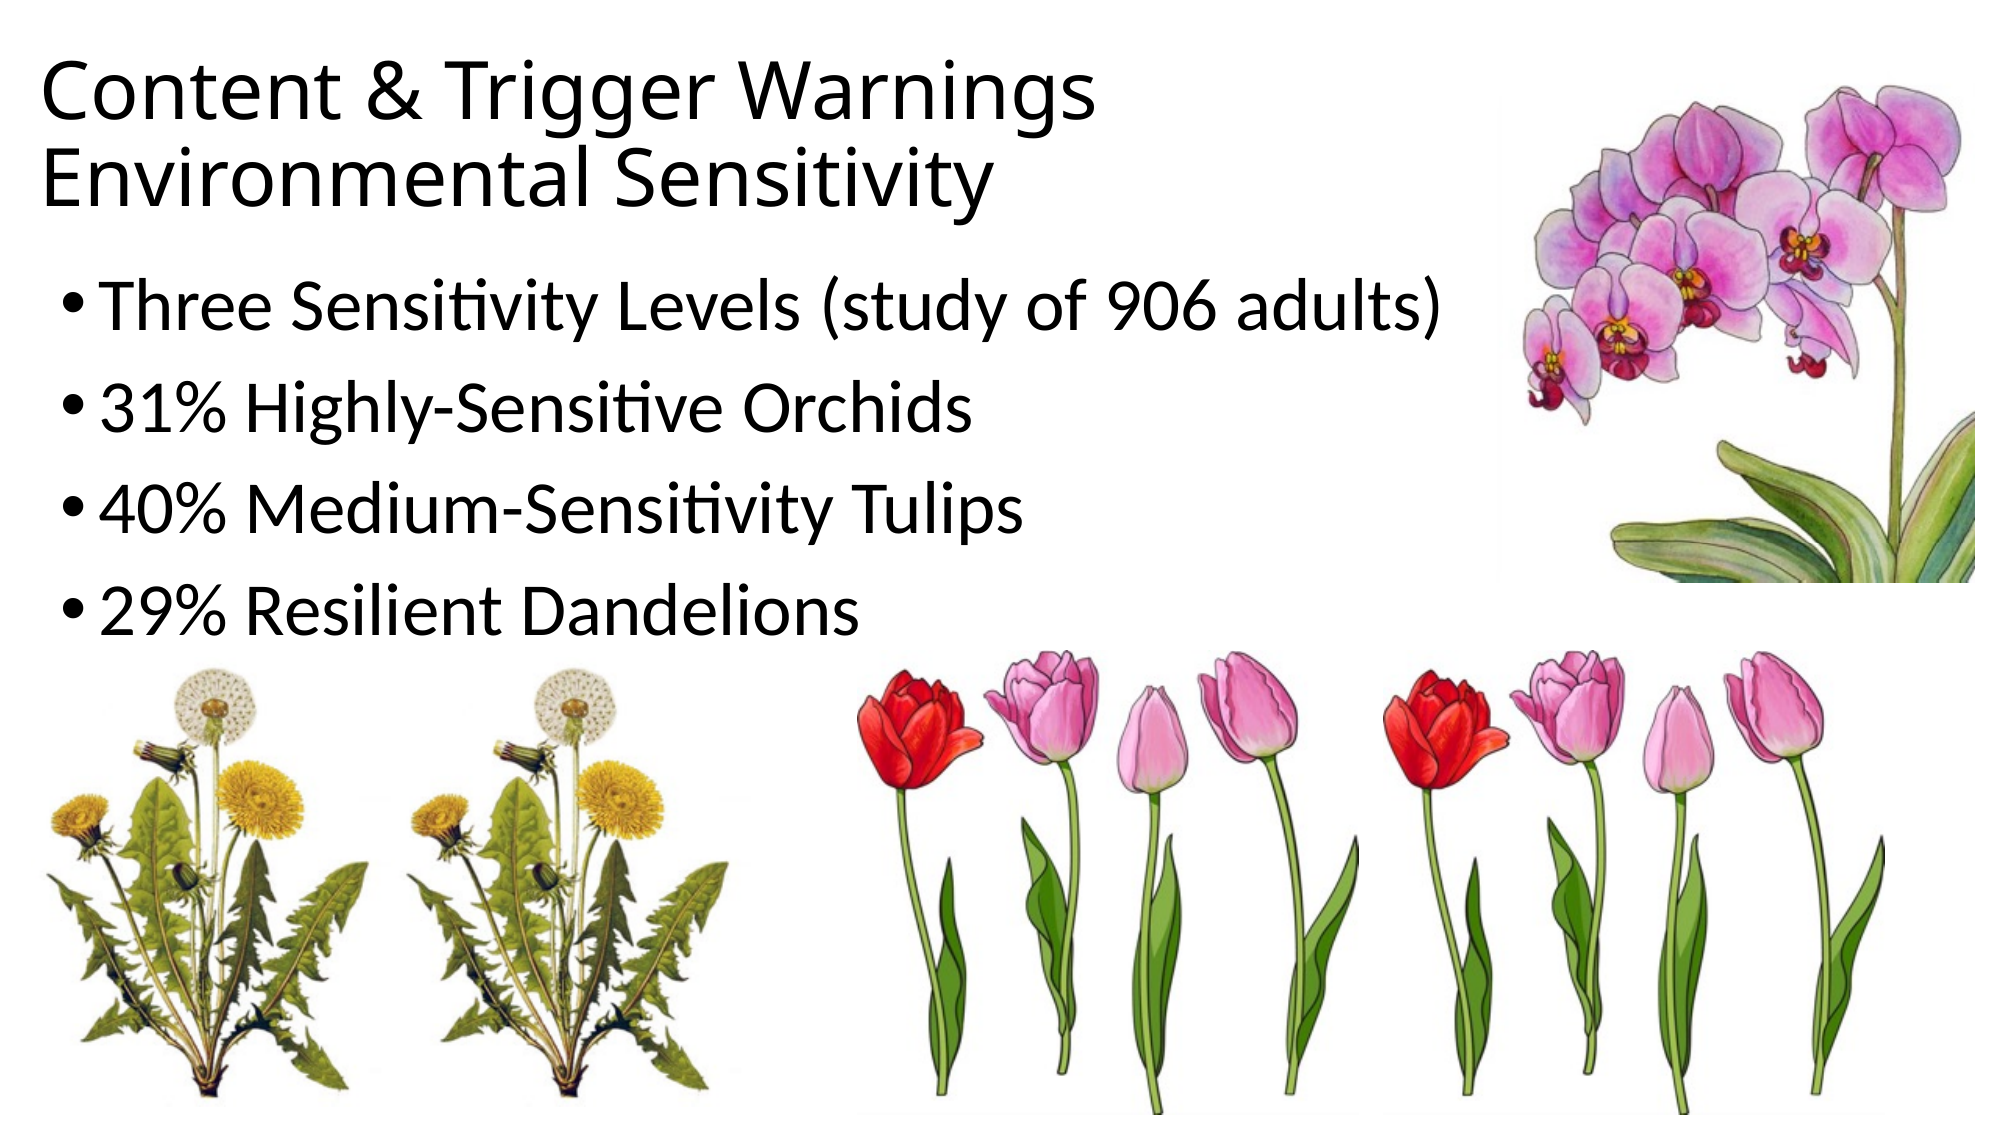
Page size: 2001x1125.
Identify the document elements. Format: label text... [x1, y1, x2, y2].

picture [857, 650, 1359, 1115]
list Three Sensitivity Levels (study of 906 adults) 31% Highly-Sensitive Orchids 40% Medium-Sensitivity Tulips 29% Resilient Dandelions [45, 258, 1505, 949]
picture [1496, 33, 1976, 583]
picture [31, 657, 751, 1107]
title Content & Trigger Warnings Environmental Sensitivity [24, 28, 1117, 246]
picture [1382, 650, 1885, 1115]
